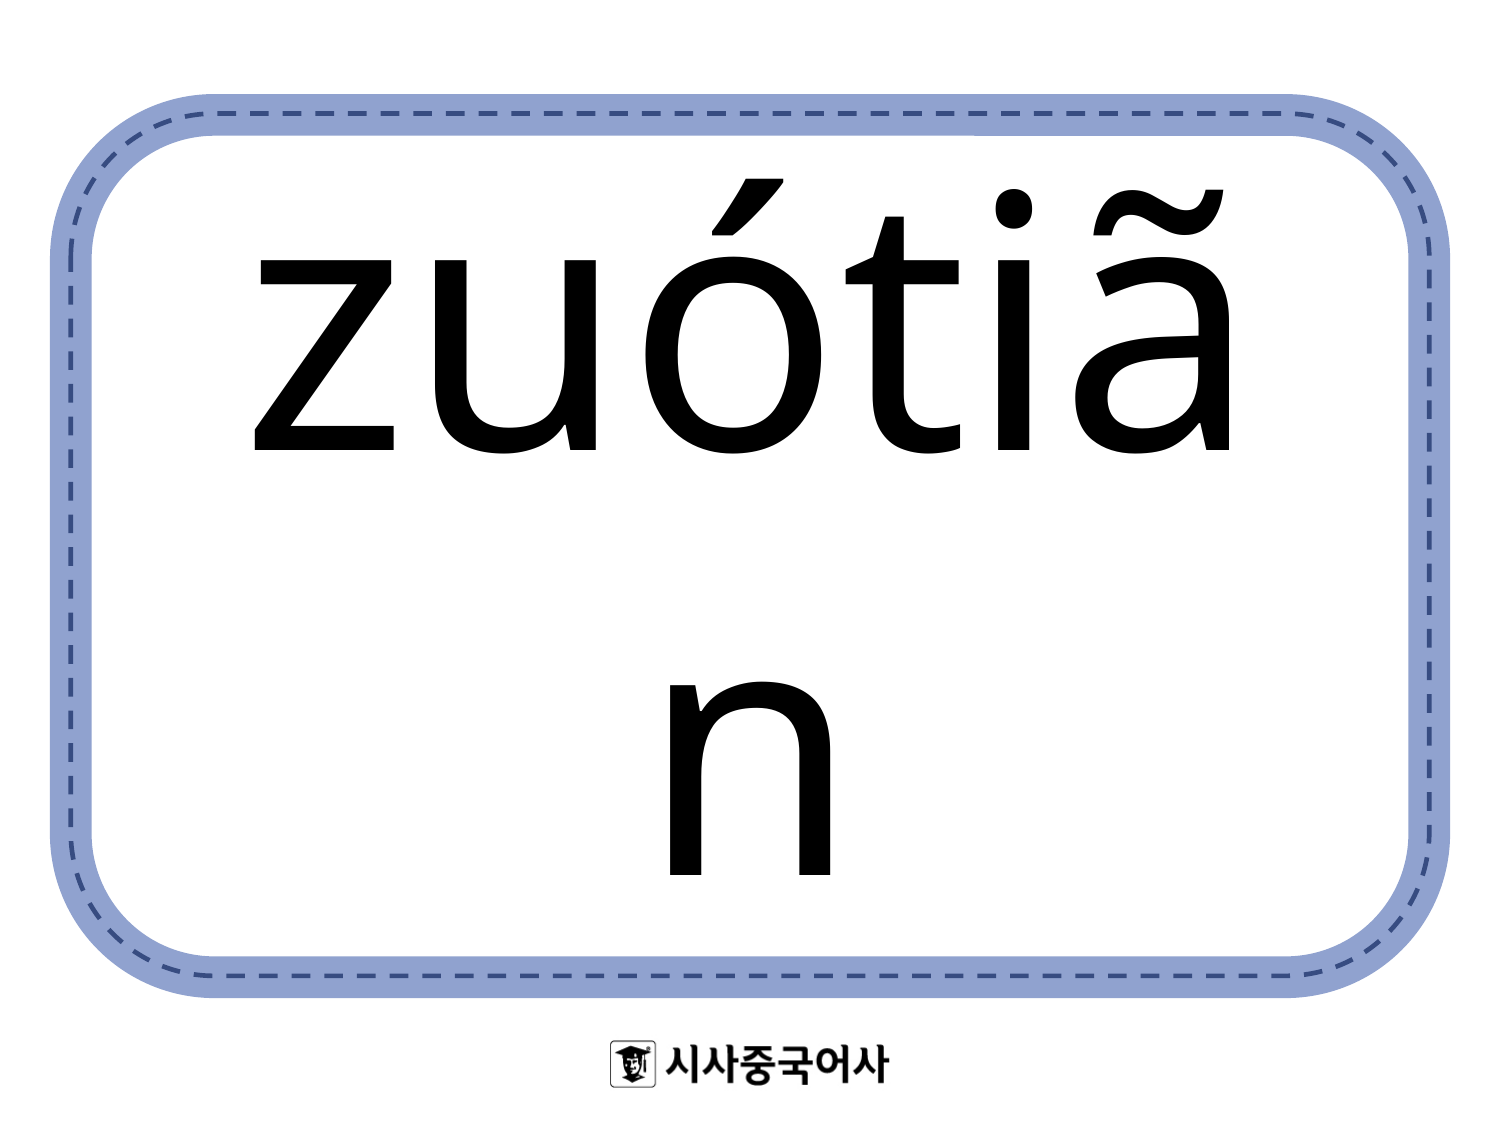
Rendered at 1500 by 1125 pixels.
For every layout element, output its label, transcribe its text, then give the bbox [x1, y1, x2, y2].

picture [602, 1034, 898, 1094]
text_box zuótiãn [145, 189, 1354, 853]
